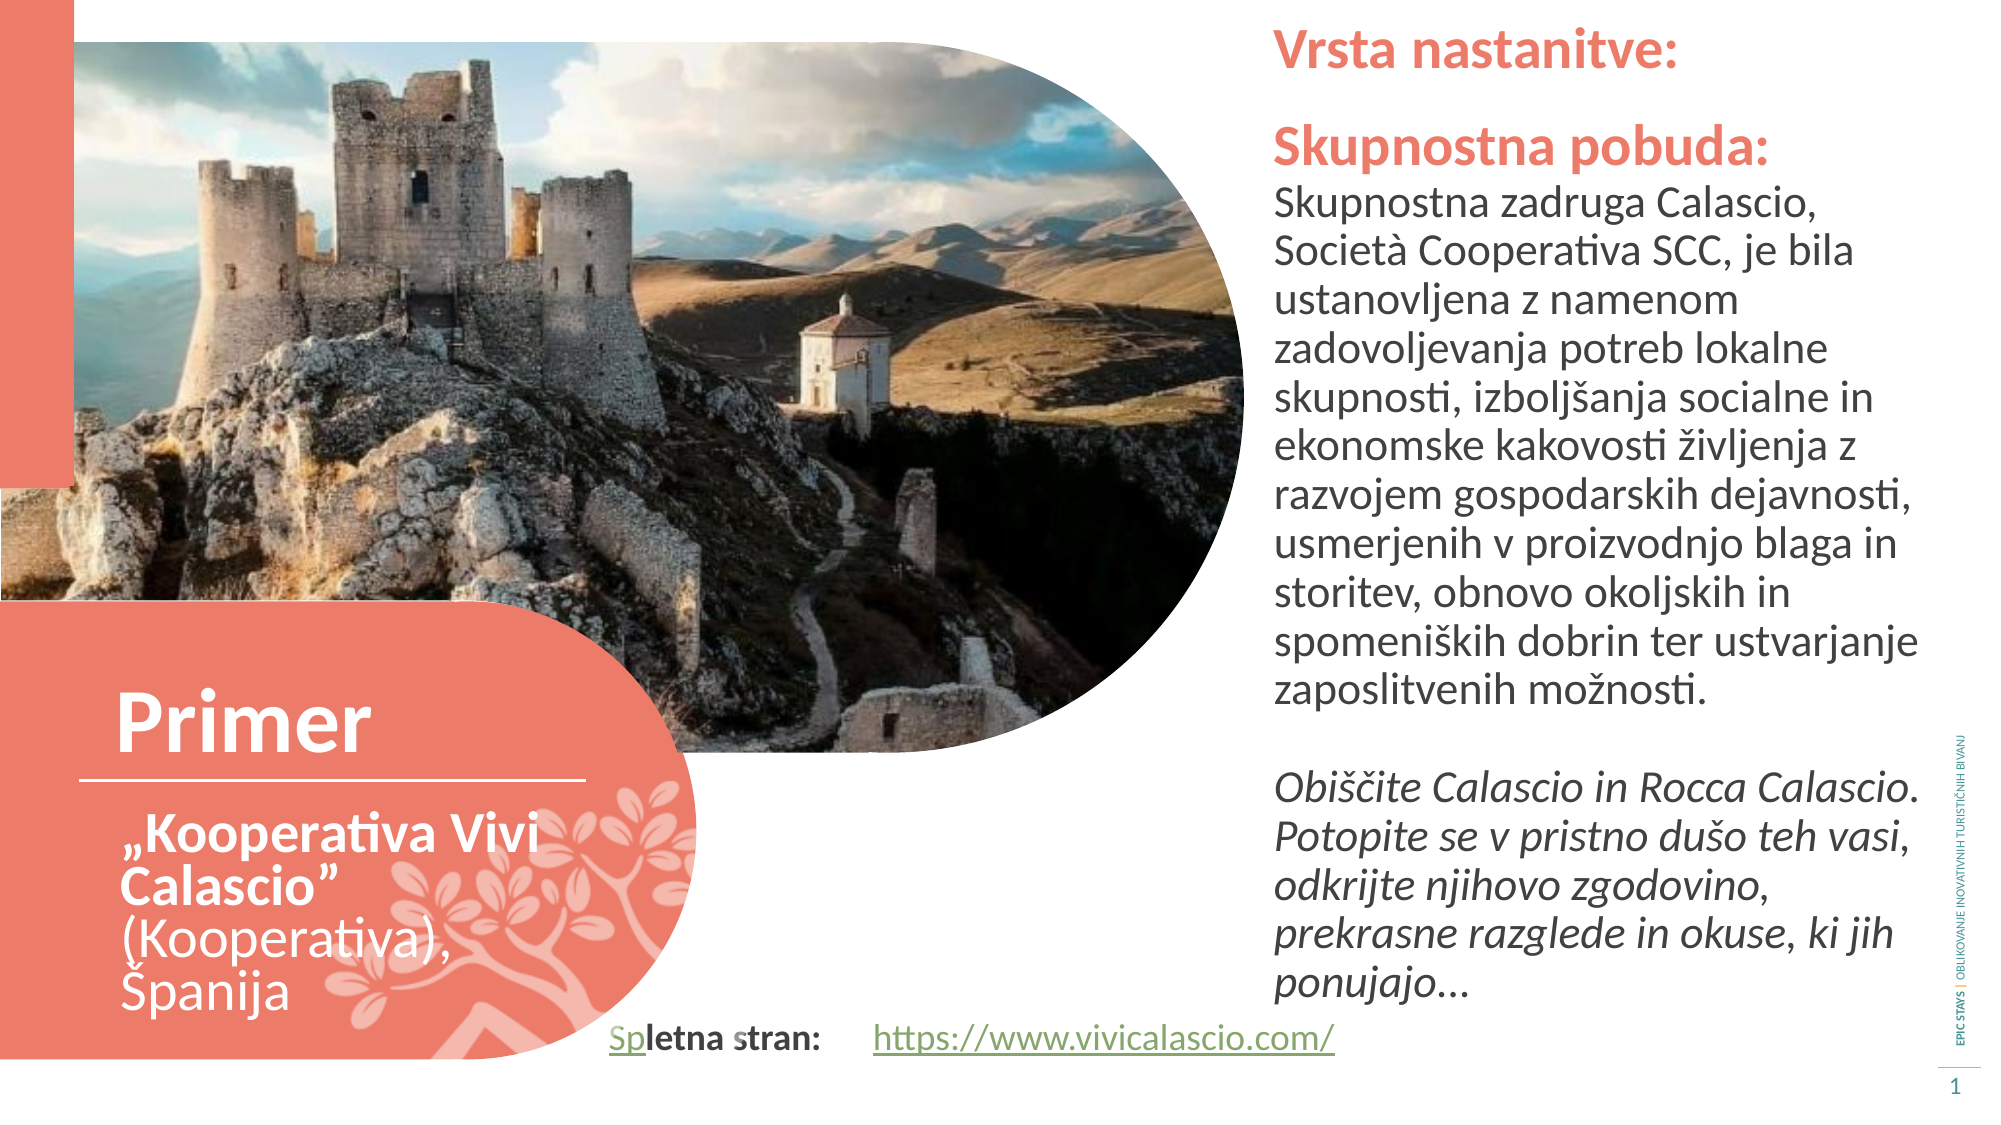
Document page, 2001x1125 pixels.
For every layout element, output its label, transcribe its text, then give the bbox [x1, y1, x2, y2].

text_box Spletna stran: https://www.vivicalascio.com/ [881, 1005, 1494, 1111]
text_box 1 [1916, 1058, 1994, 1110]
list „Kooperativa Vivi Calascio” (Kooperativa), Španija [105, 804, 292, 977]
picture [1, 42, 1244, 1125]
list Vrsta nastanitve: Skupnostna pobuda: Skupnostna zadruga Calascio, Società Cooperativa SCC, je bila ustanovljena z namenom zadovoljevanja potreb lokalne skupnosti, izboljšanja socialne in ekonomske kakovosti življenja z razvojem gospodarskih dejavnosti, usmerjenih v proizvodnjo blaga in storitev, obnovo okoljskih in spomeniških dobrin ter ustvarjanje zaposlitvenih možnosti. Obiščite Calascio in Rocca Calascio. Potopite se v pristno dušo teh vasi, odkrijte njihovo zgodovino, prekrasne razglede in okuse, ki jih ponujajo... [1259, 23, 1944, 689]
